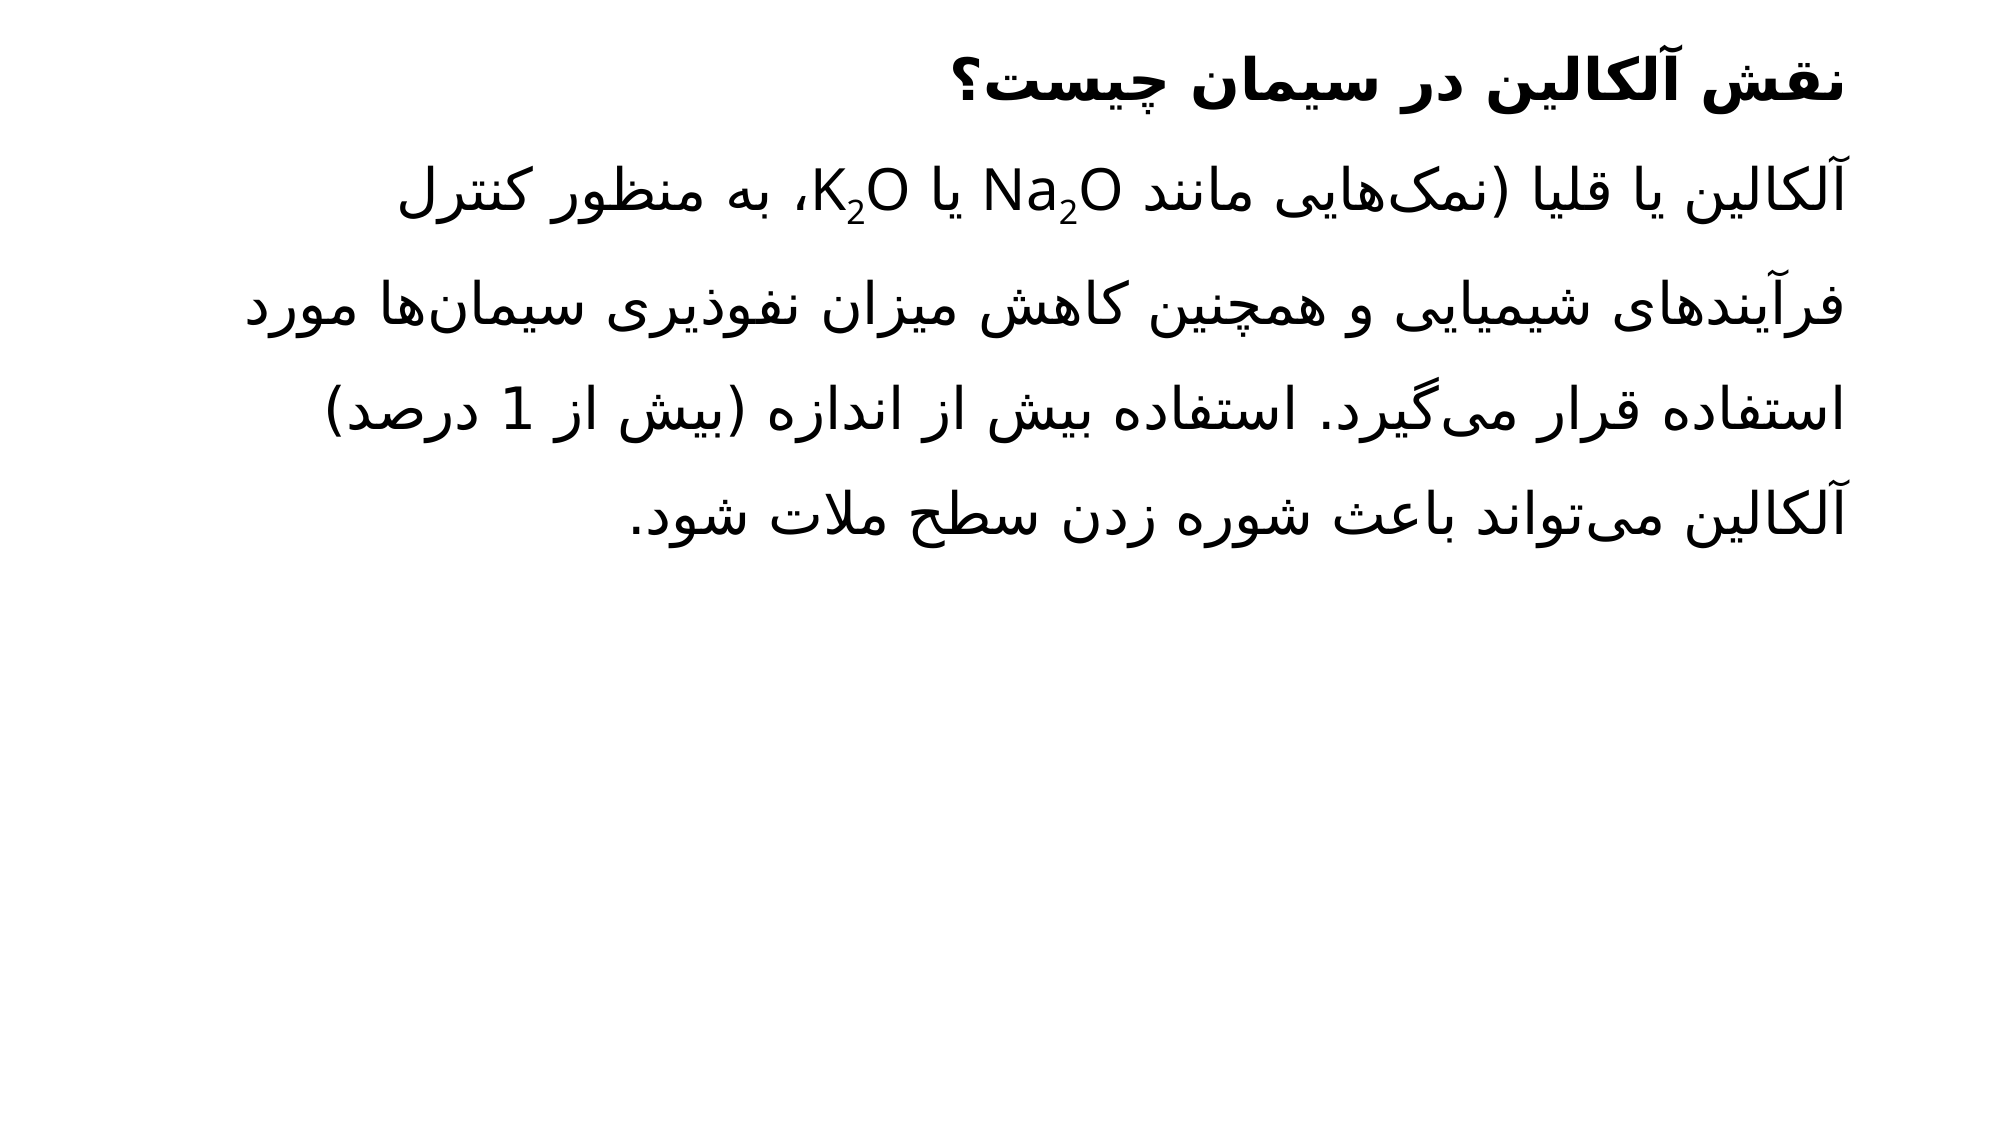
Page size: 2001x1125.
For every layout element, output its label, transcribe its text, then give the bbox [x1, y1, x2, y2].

title نقش آلکالین در سیمان چیست؟ آلکالین یا قلیا (نمک‌هایی مانند Na2O یا K2O، به منظور کنترل فرآیندهای شیمیایی و همچنین کاهش میزان نفوذیری سیمان‌ها مورد استفاده قرار می‌گیرد. استفاده بیش از اندازه (بیش از 1 درصد) آلکالین می‌تواند باعث شوره زدن سطح ملات شود. [137, 59, 1863, 564]
